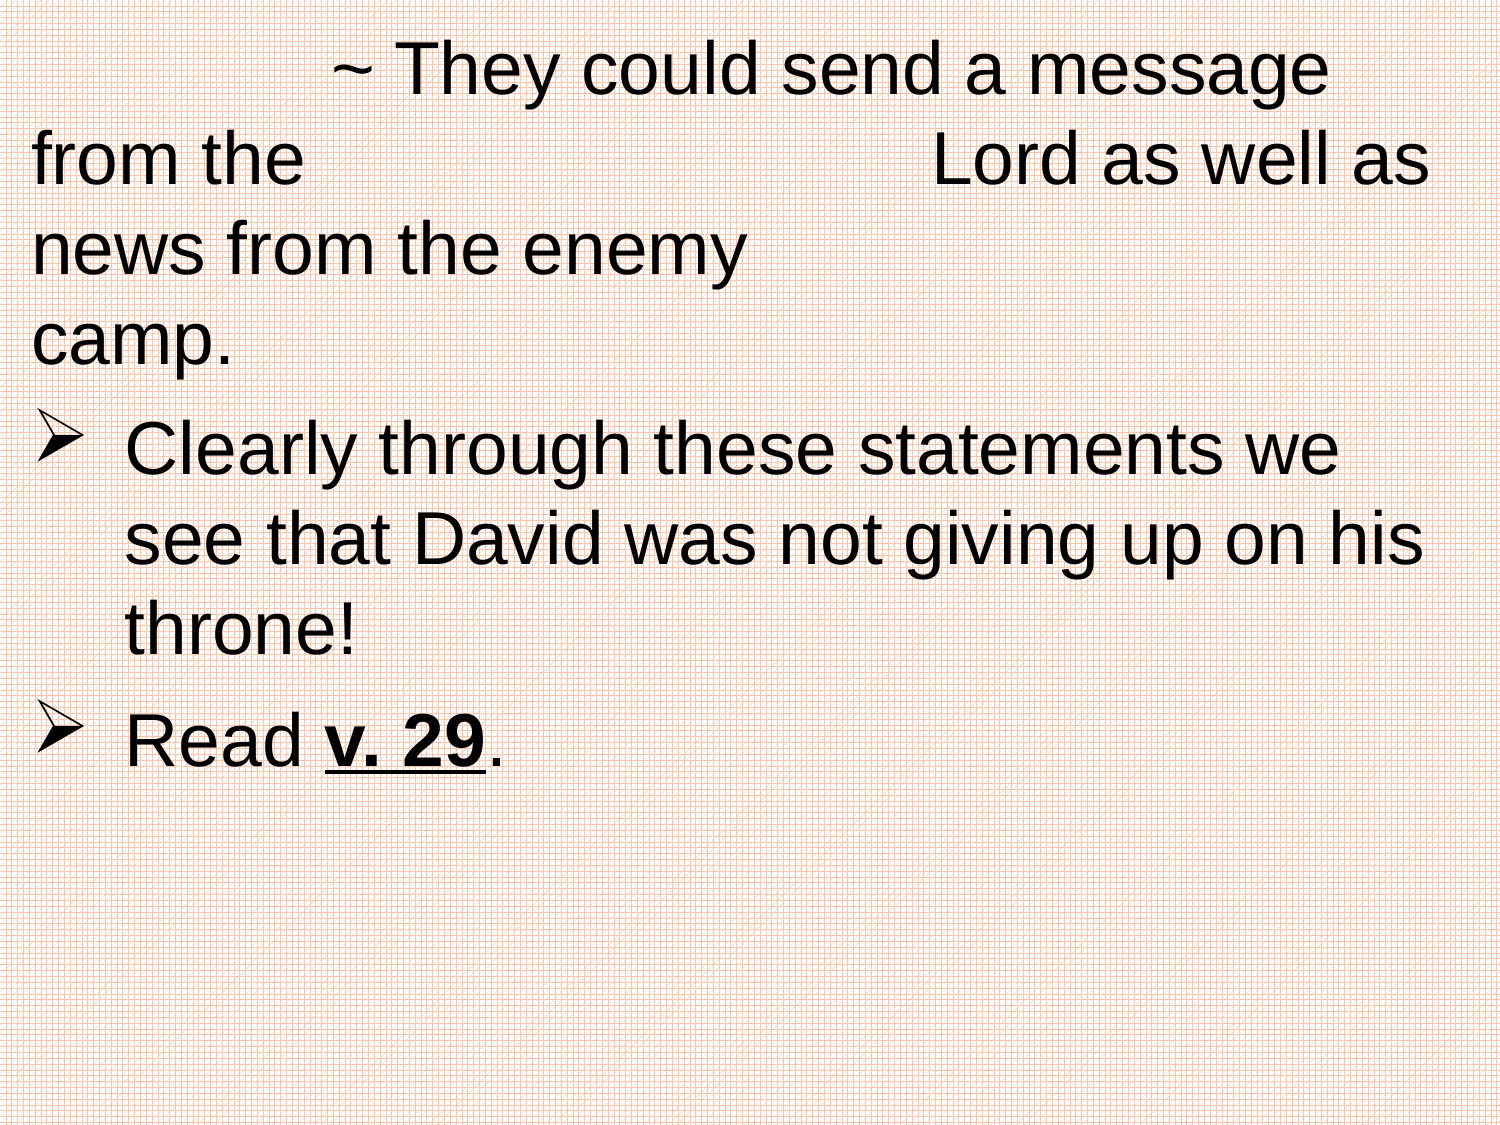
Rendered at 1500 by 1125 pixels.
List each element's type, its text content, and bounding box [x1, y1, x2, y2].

subtitle ~ They could send a message from the Lord as well as news from the enemy camp. Clearly through these statements we see that David was not giving up on his throne! Read v. 29. [16, 11, 1486, 1114]
